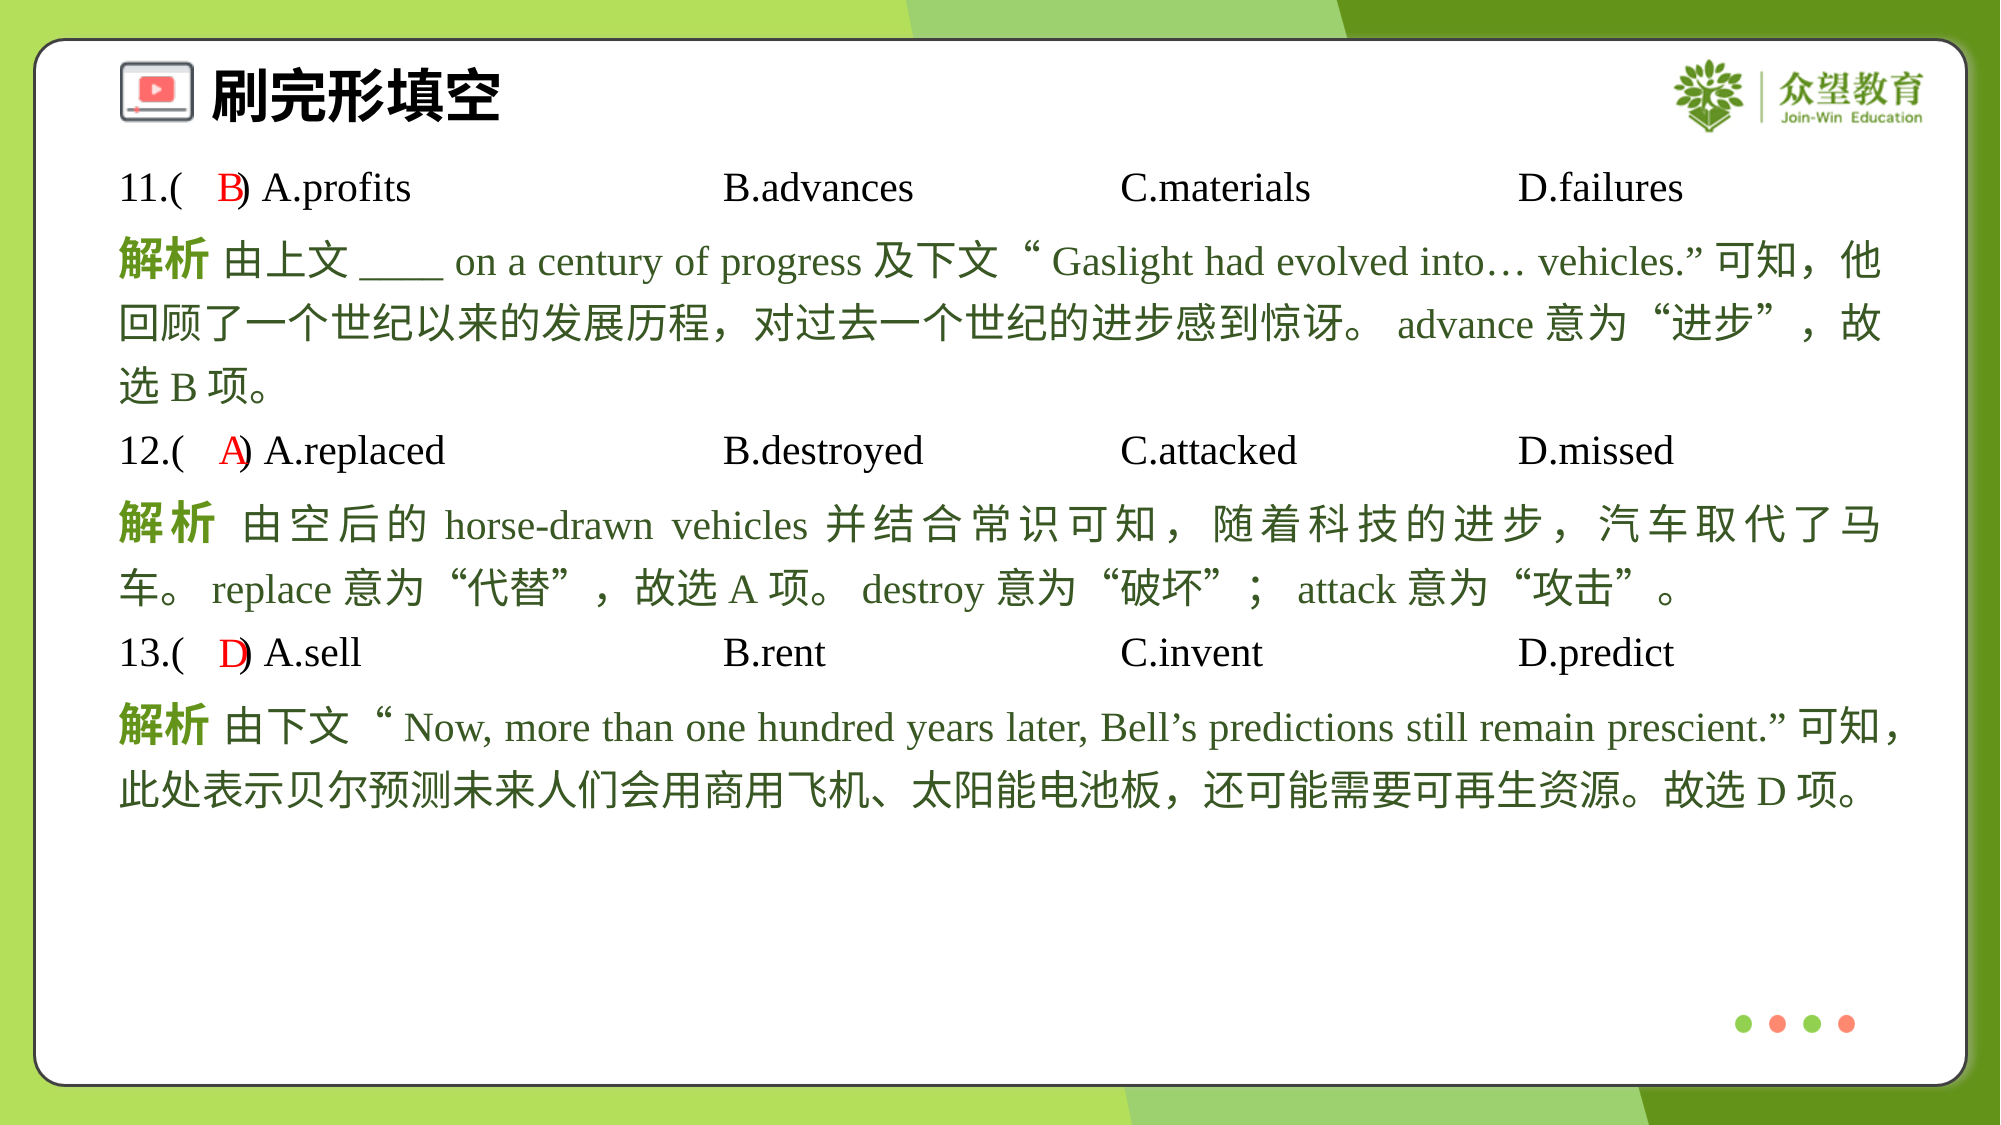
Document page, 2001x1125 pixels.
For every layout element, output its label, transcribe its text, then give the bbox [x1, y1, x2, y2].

text_box 解析 由下文“Now, more than one hundred years later, Bell’s predictions still remain prescient.”可知，此处表示贝尔预测未来人们会用商用飞机、太阳能电池板，还可能需要可再生资源。故选D项。 [118, 682, 1883, 872]
text_box 解析 由空后的horse-drawn vehicles并结合常识可知，随着科技的进步，汽车取代了马车。replace意为“代替”，故选A项。destroy意为“破坏”；attack意为“攻击”。 [118, 480, 1883, 607]
text_box 11.( ) A.profits B.advances C.materials D.failures [250, 146, 1883, 204]
text_box B [212, 146, 250, 205]
picture [0, 0, 2000, 1125]
text_box 12.( ) A.replaced B.destroyed C.attacked D.missed [118, 410, 213, 468]
text_box 12.( ) A.replaced B.destroyed C.attacked D.missed [254, 410, 1883, 468]
text_box D [213, 612, 254, 671]
text_box 13.( ) A.sell B.rent C.invent D.predict [118, 612, 213, 670]
text_box 13.( ) A.sell B.rent C.invent D.predict [254, 612, 1883, 670]
text_box 11.( ) A.profits B.advances C.materials D.failures [118, 146, 212, 204]
text_box 解析 由上文____ on a century of progress及下文“Gaslight had evolved into… vehicles.”可知，他回顾了一个世纪以来的发展历程，对过去一个世纪的进步感到惊讶。advance意为“进步”，故选B项。 [118, 215, 1883, 405]
text_box A [213, 410, 254, 469]
